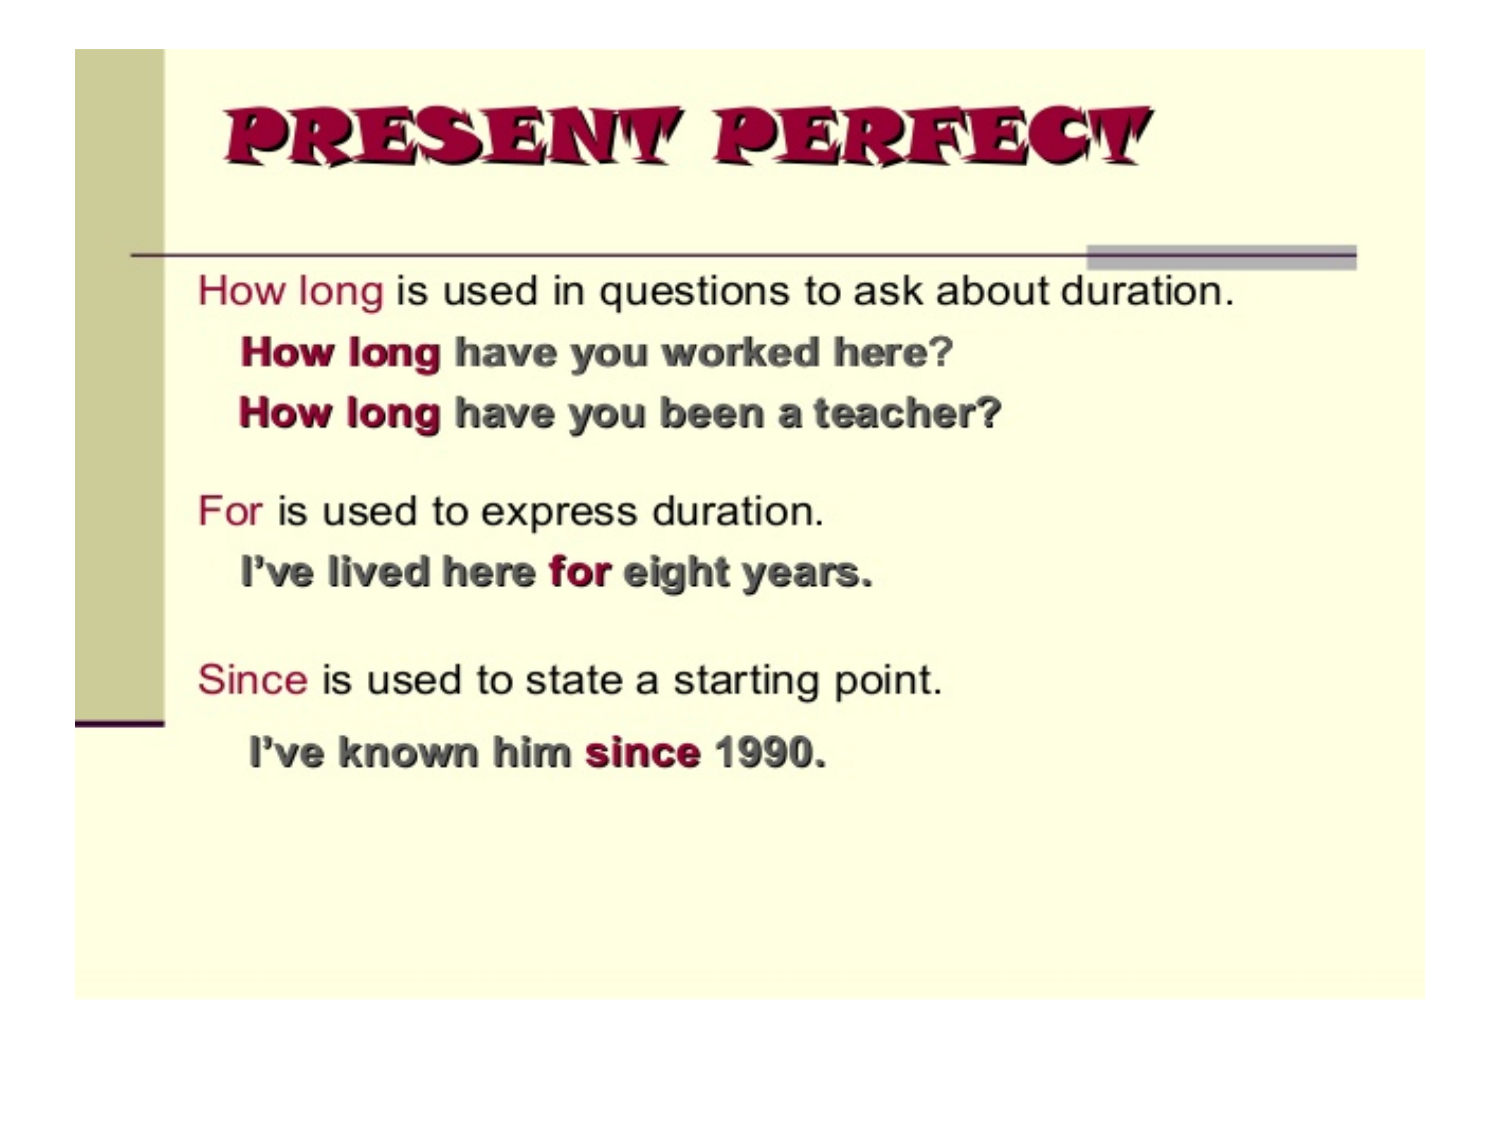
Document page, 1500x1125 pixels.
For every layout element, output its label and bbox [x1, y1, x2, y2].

picture [74, 49, 1426, 1001]
